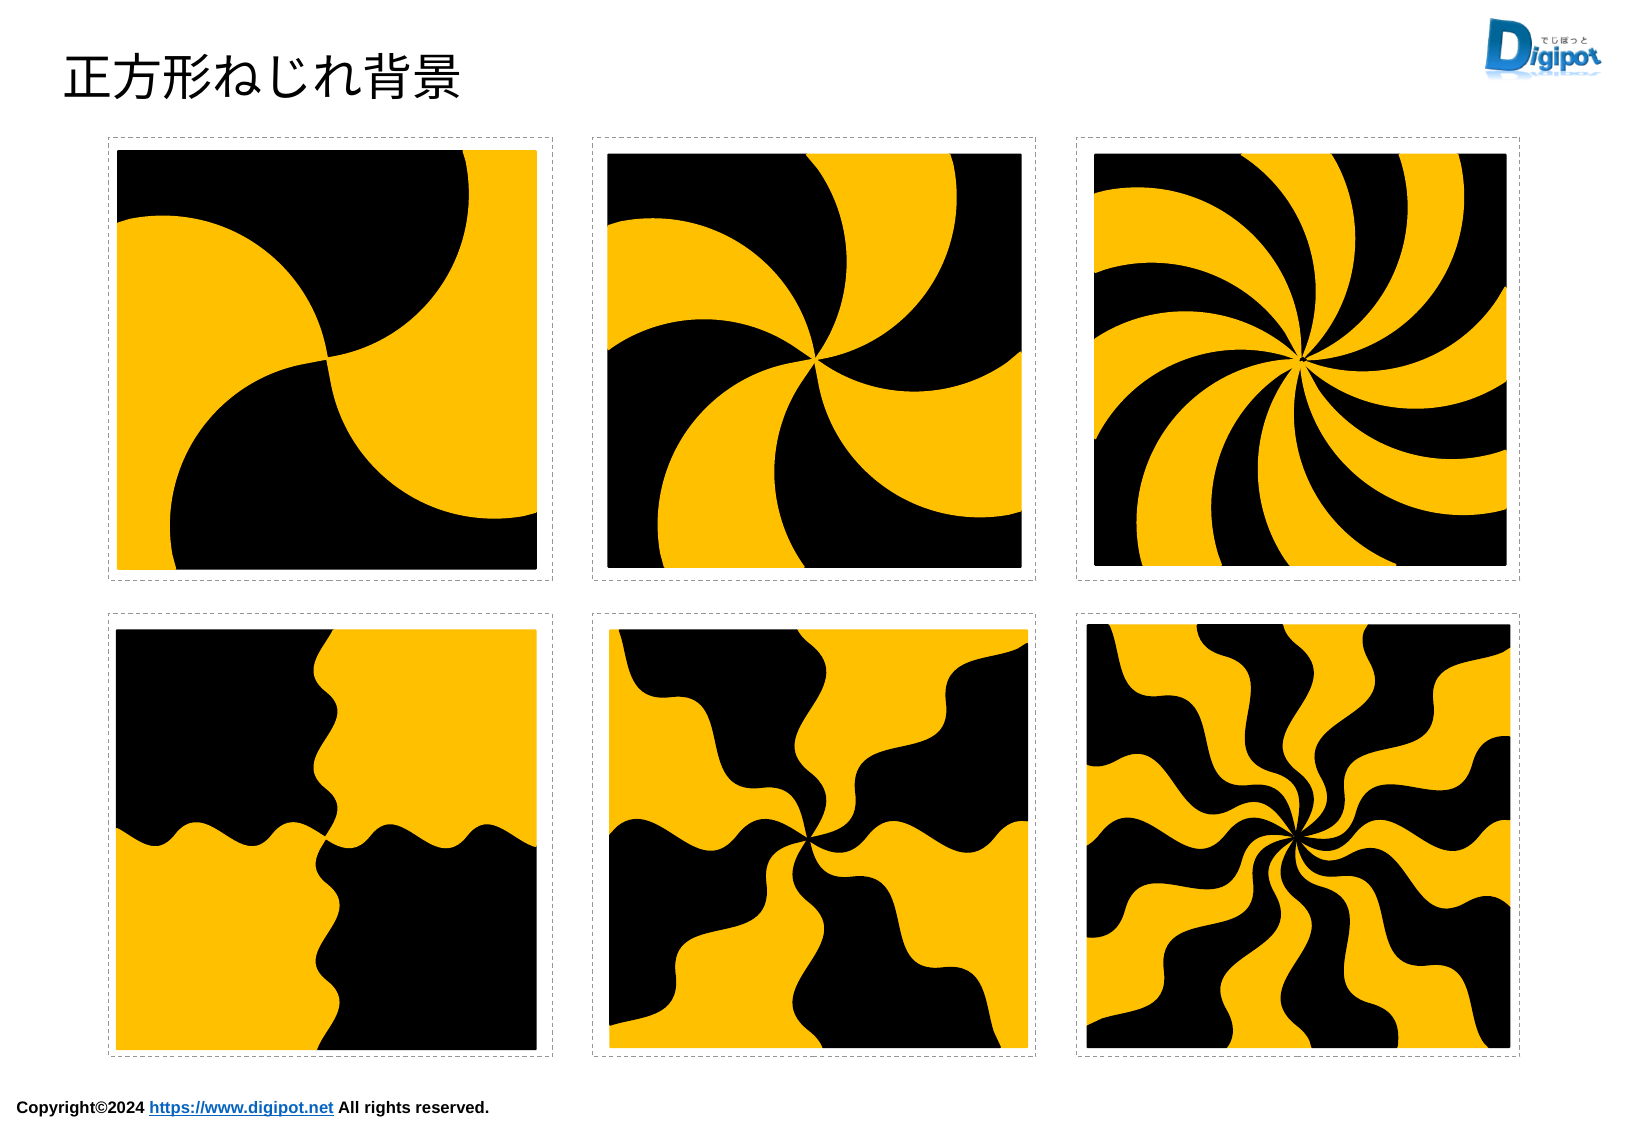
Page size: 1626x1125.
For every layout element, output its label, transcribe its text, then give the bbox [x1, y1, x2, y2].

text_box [608, 154, 1021, 567]
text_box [116, 630, 536, 1050]
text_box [118, 151, 536, 569]
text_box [610, 630, 1027, 1048]
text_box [1095, 154, 1506, 565]
text_box 正方形ねじれ背景 [47, 38, 478, 113]
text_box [1087, 625, 1510, 1048]
picture [1485, 18, 1602, 82]
